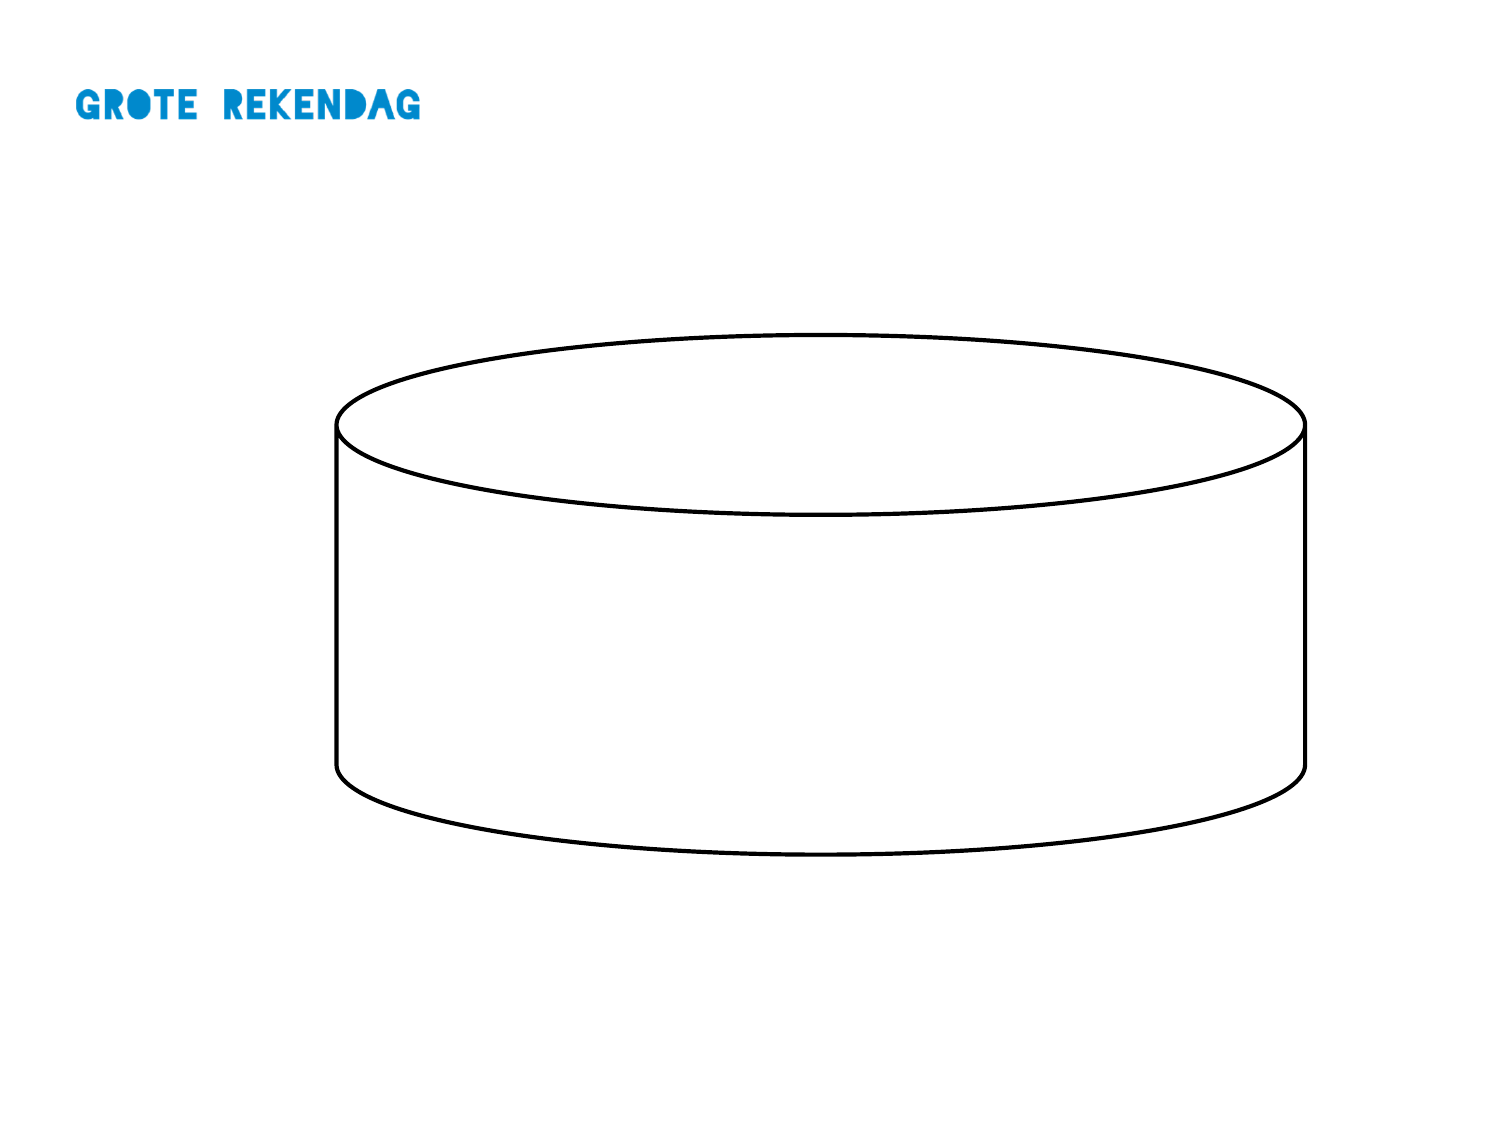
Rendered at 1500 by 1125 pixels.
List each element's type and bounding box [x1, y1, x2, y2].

text_box [336, 334, 1306, 855]
picture [404, 97, 420, 112]
picture [413, 89, 420, 97]
picture [76, 89, 420, 121]
picture [326, 89, 333, 103]
picture [76, 89, 83, 97]
picture [277, 89, 283, 96]
